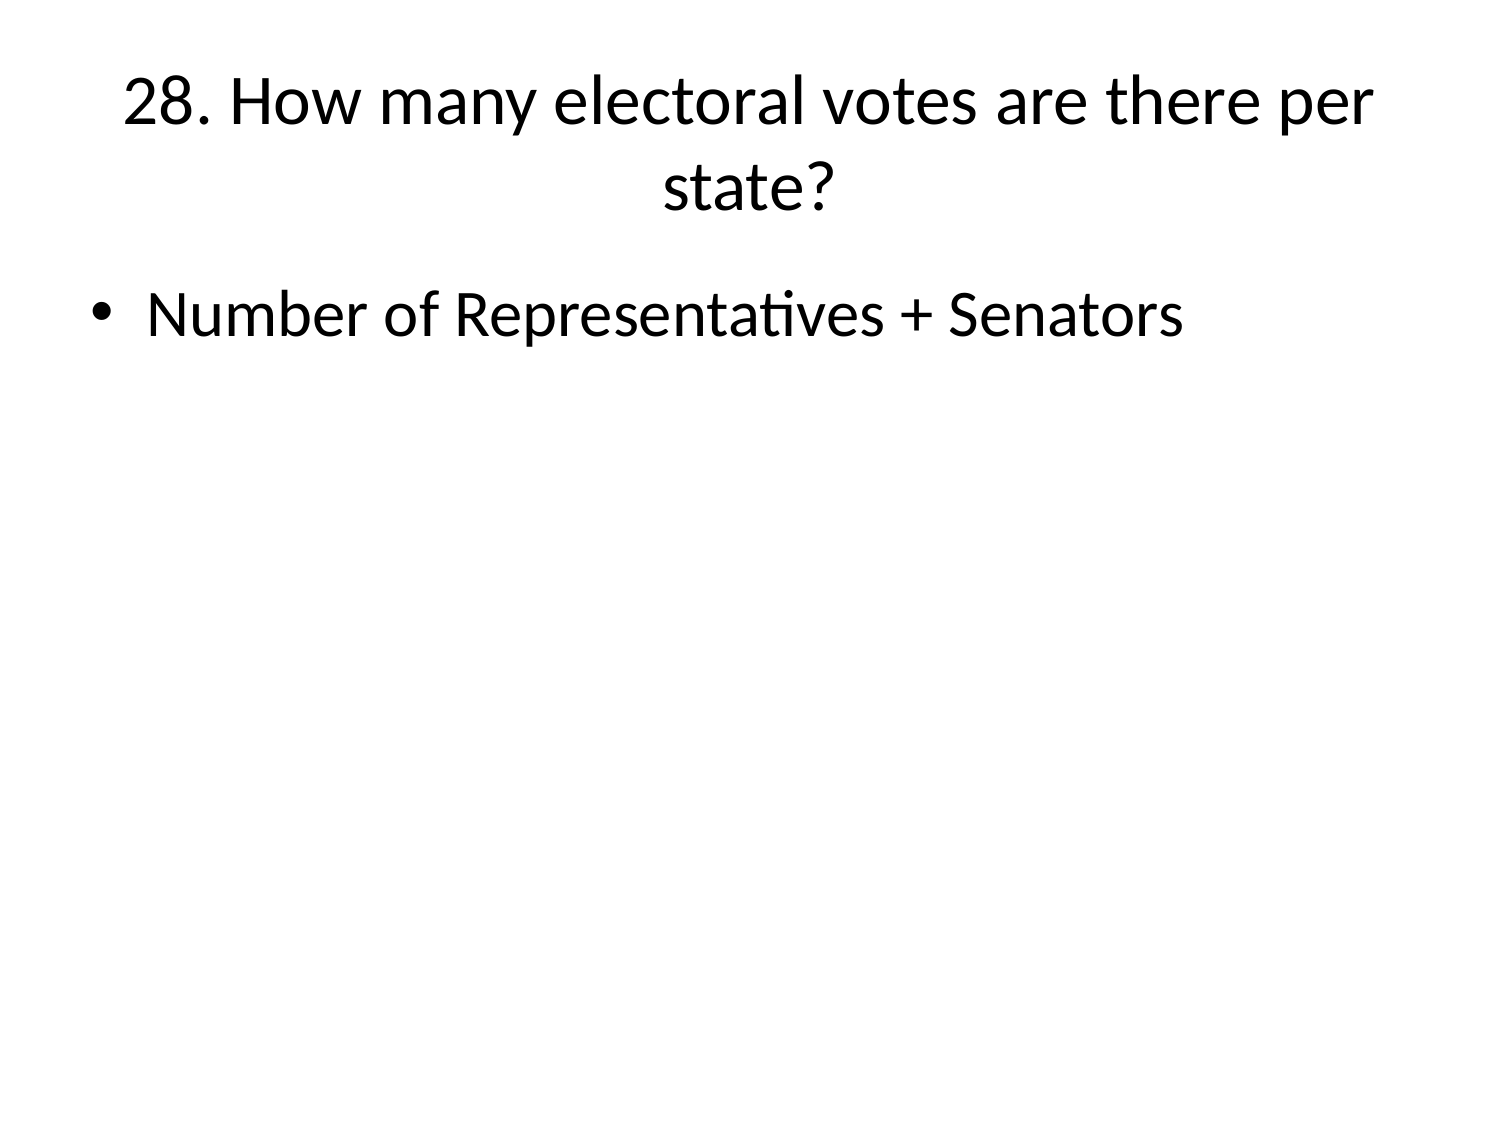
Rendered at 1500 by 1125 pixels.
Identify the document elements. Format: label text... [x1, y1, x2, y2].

list Number of Representatives + Senators [75, 262, 1425, 1005]
title 28. How many electoral votes are there per state? [75, 45, 1425, 233]
